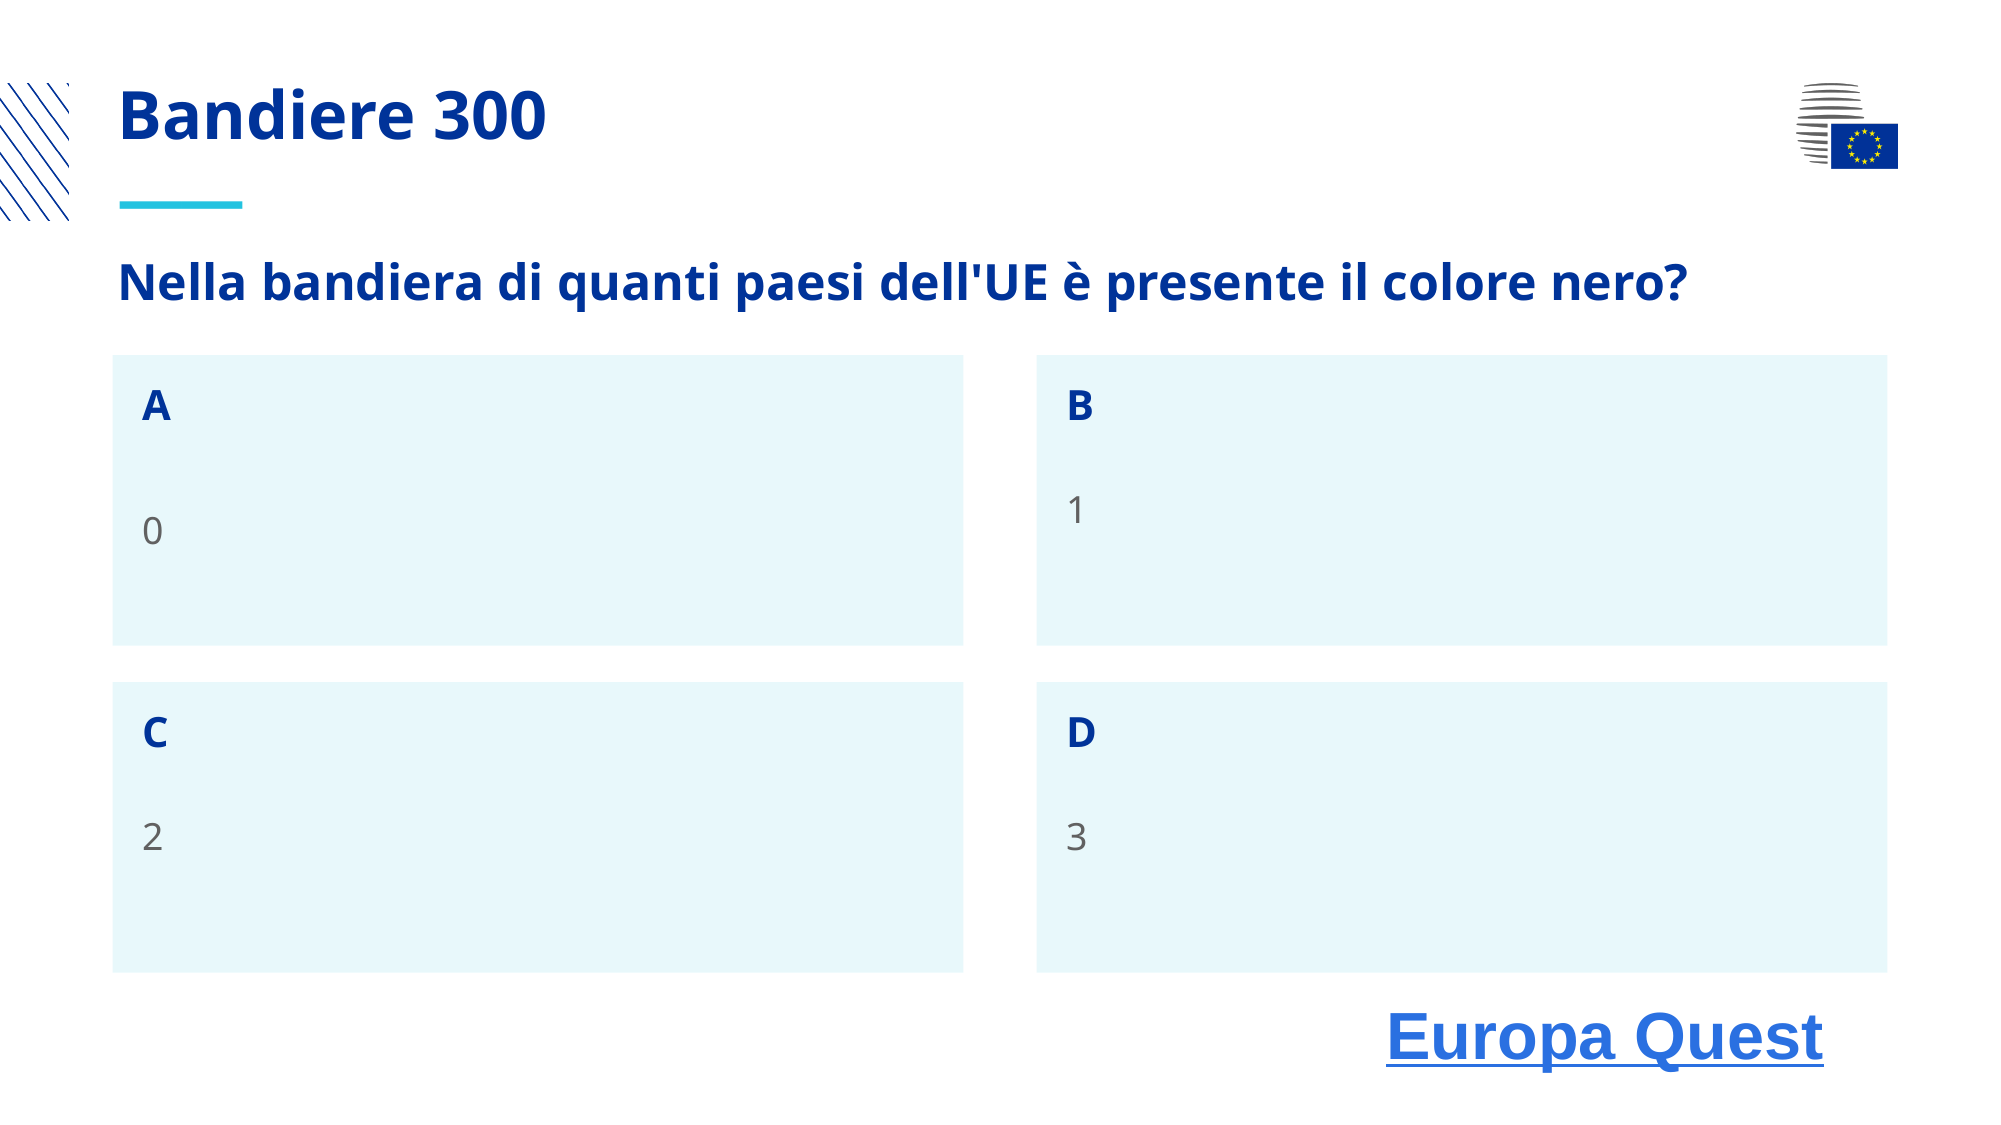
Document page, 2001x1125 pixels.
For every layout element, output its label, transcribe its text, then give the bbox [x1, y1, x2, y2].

picture [0, 83, 69, 221]
picture [1796, 83, 1898, 169]
list D 3 [1036, 682, 1888, 973]
list C 2 [112, 682, 964, 973]
text_box Europa Quest [1371, 985, 1847, 1097]
list Bandiere 300 ⸺ Nella bandiera di quanti paesi dell'UE è presente il colore nero? [102, 83, 1776, 325]
list A 0 [112, 355, 964, 646]
list B 1 [1036, 355, 1888, 646]
